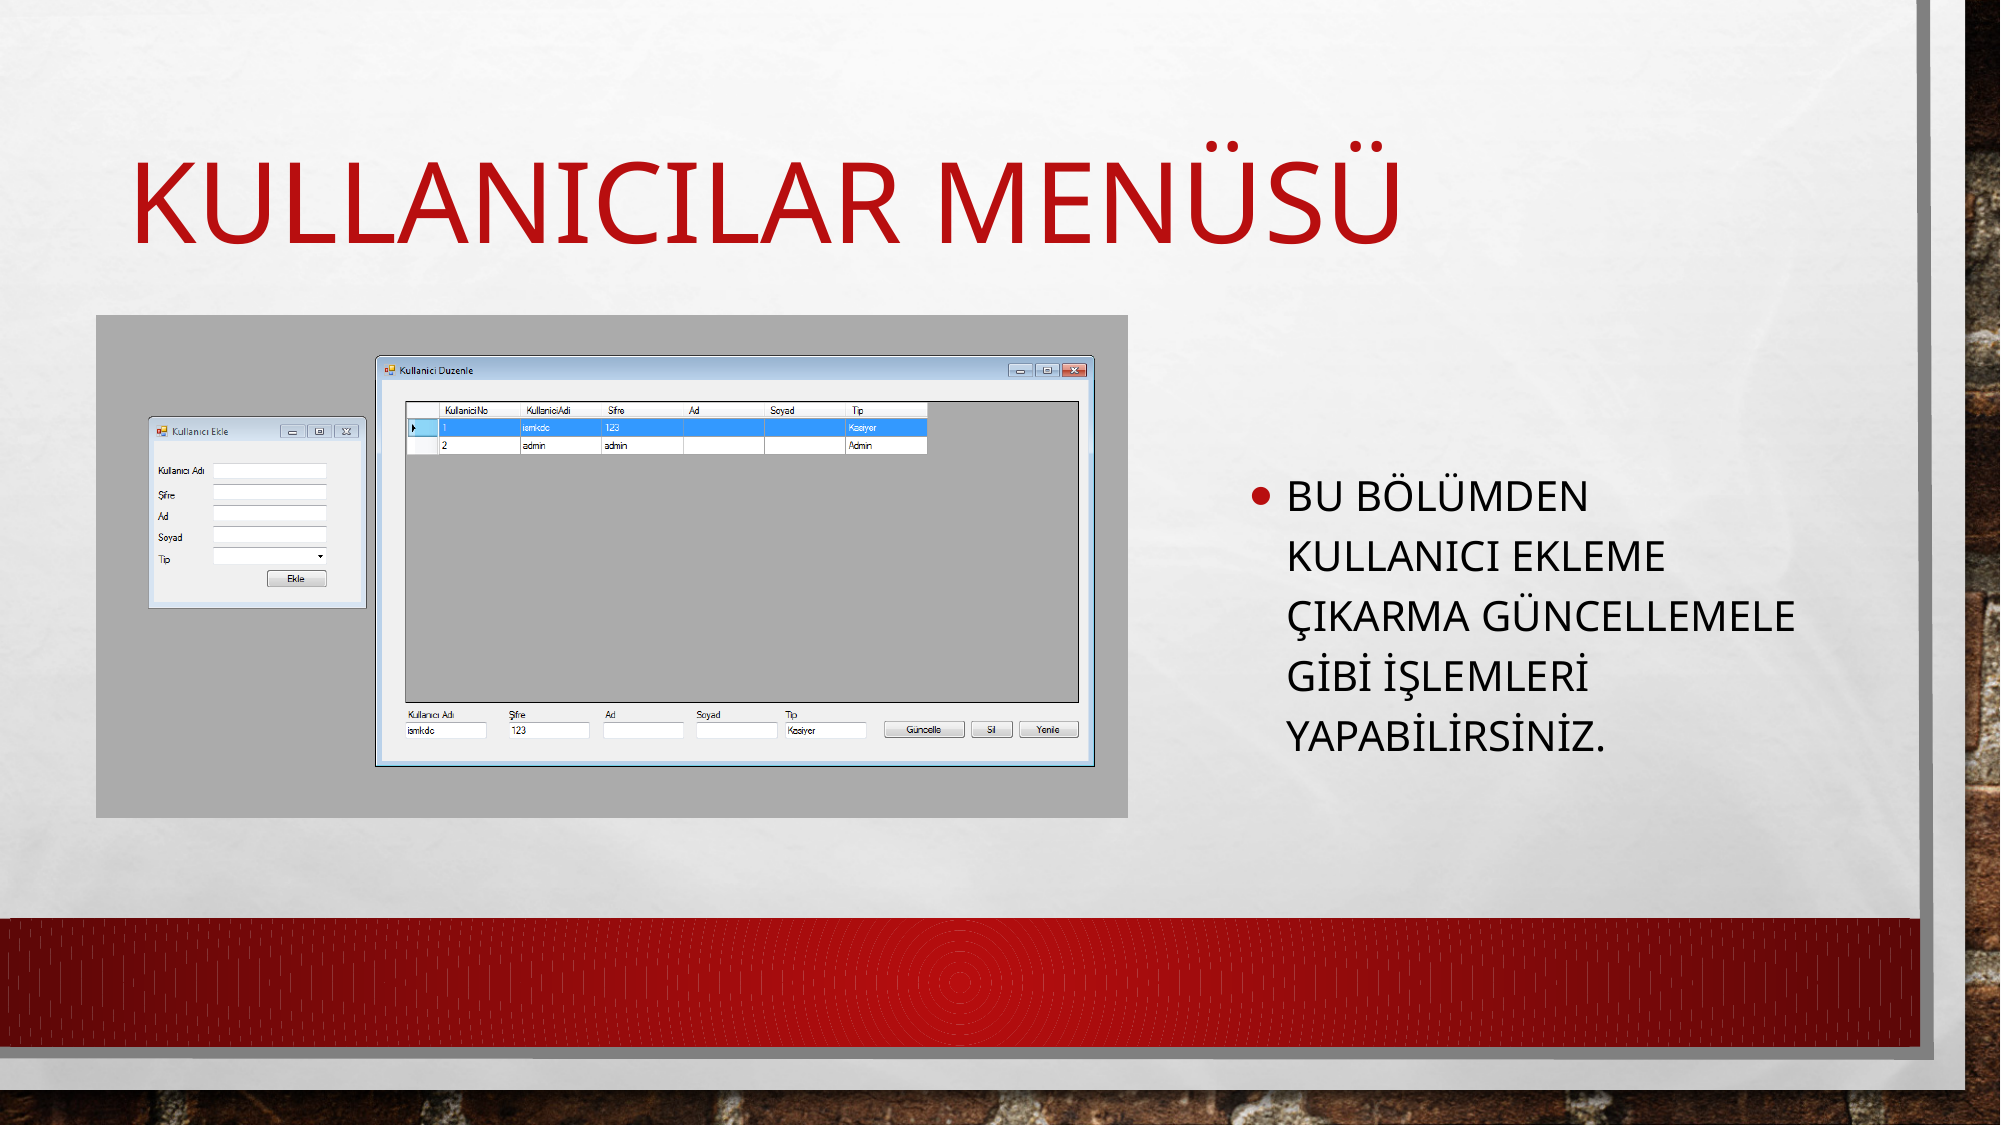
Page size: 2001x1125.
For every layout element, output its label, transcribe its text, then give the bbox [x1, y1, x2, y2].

list Bu bölümden kullanıcı ekleme çıkarma güncellemele gibi işlemleri yapabilirsiniz. [1234, 338, 1818, 882]
picture [96, 315, 1128, 818]
picture [0, 0, 2000, 1125]
title Kullanıcılar menüsü [112, 112, 1818, 302]
